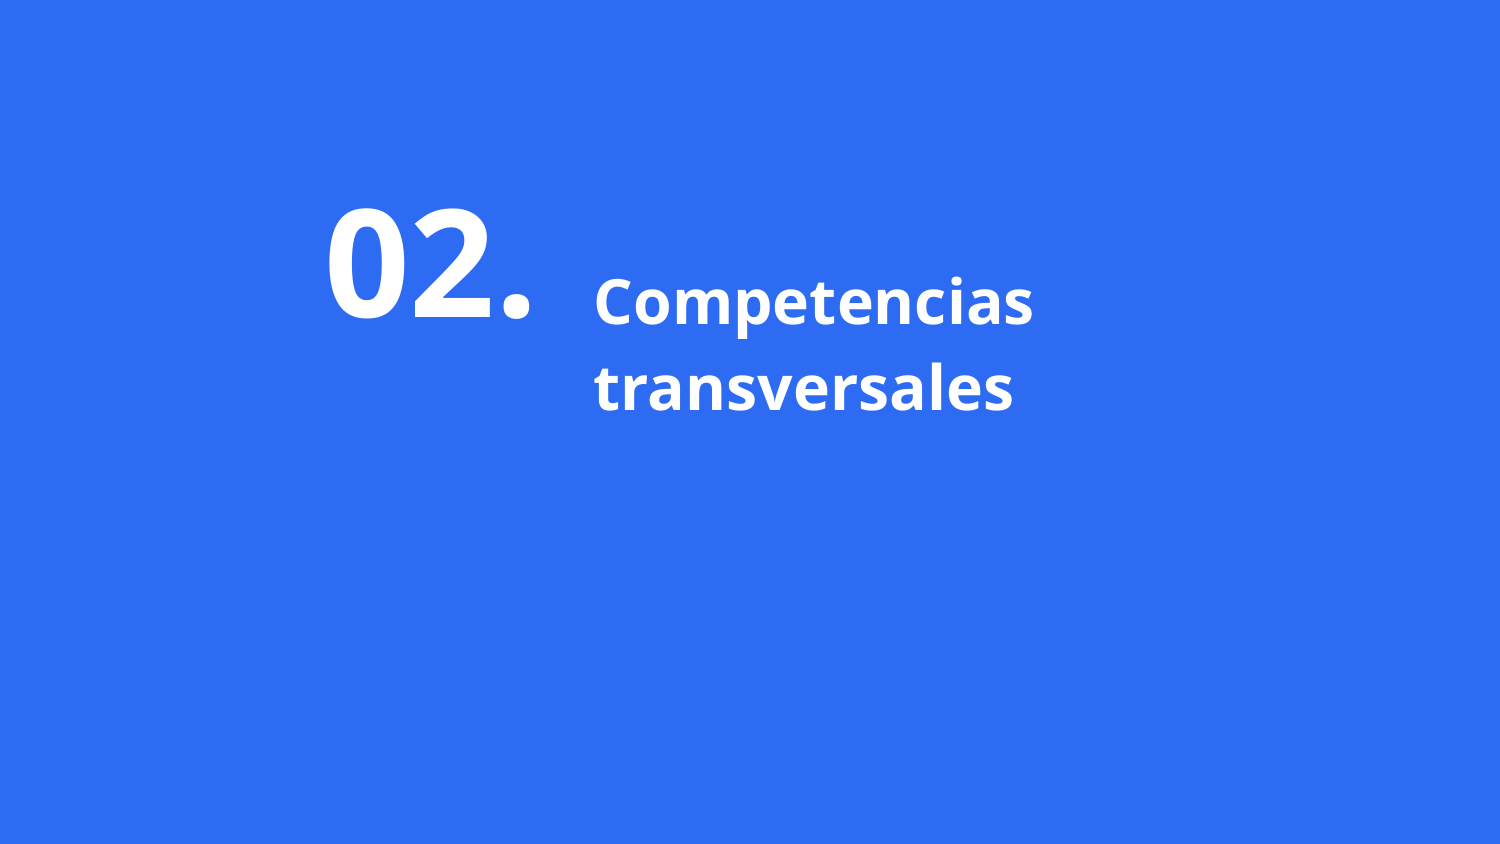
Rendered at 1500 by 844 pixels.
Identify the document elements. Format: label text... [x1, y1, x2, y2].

title 02. [105, 216, 550, 322]
title Competencias transversales [582, 216, 1371, 458]
